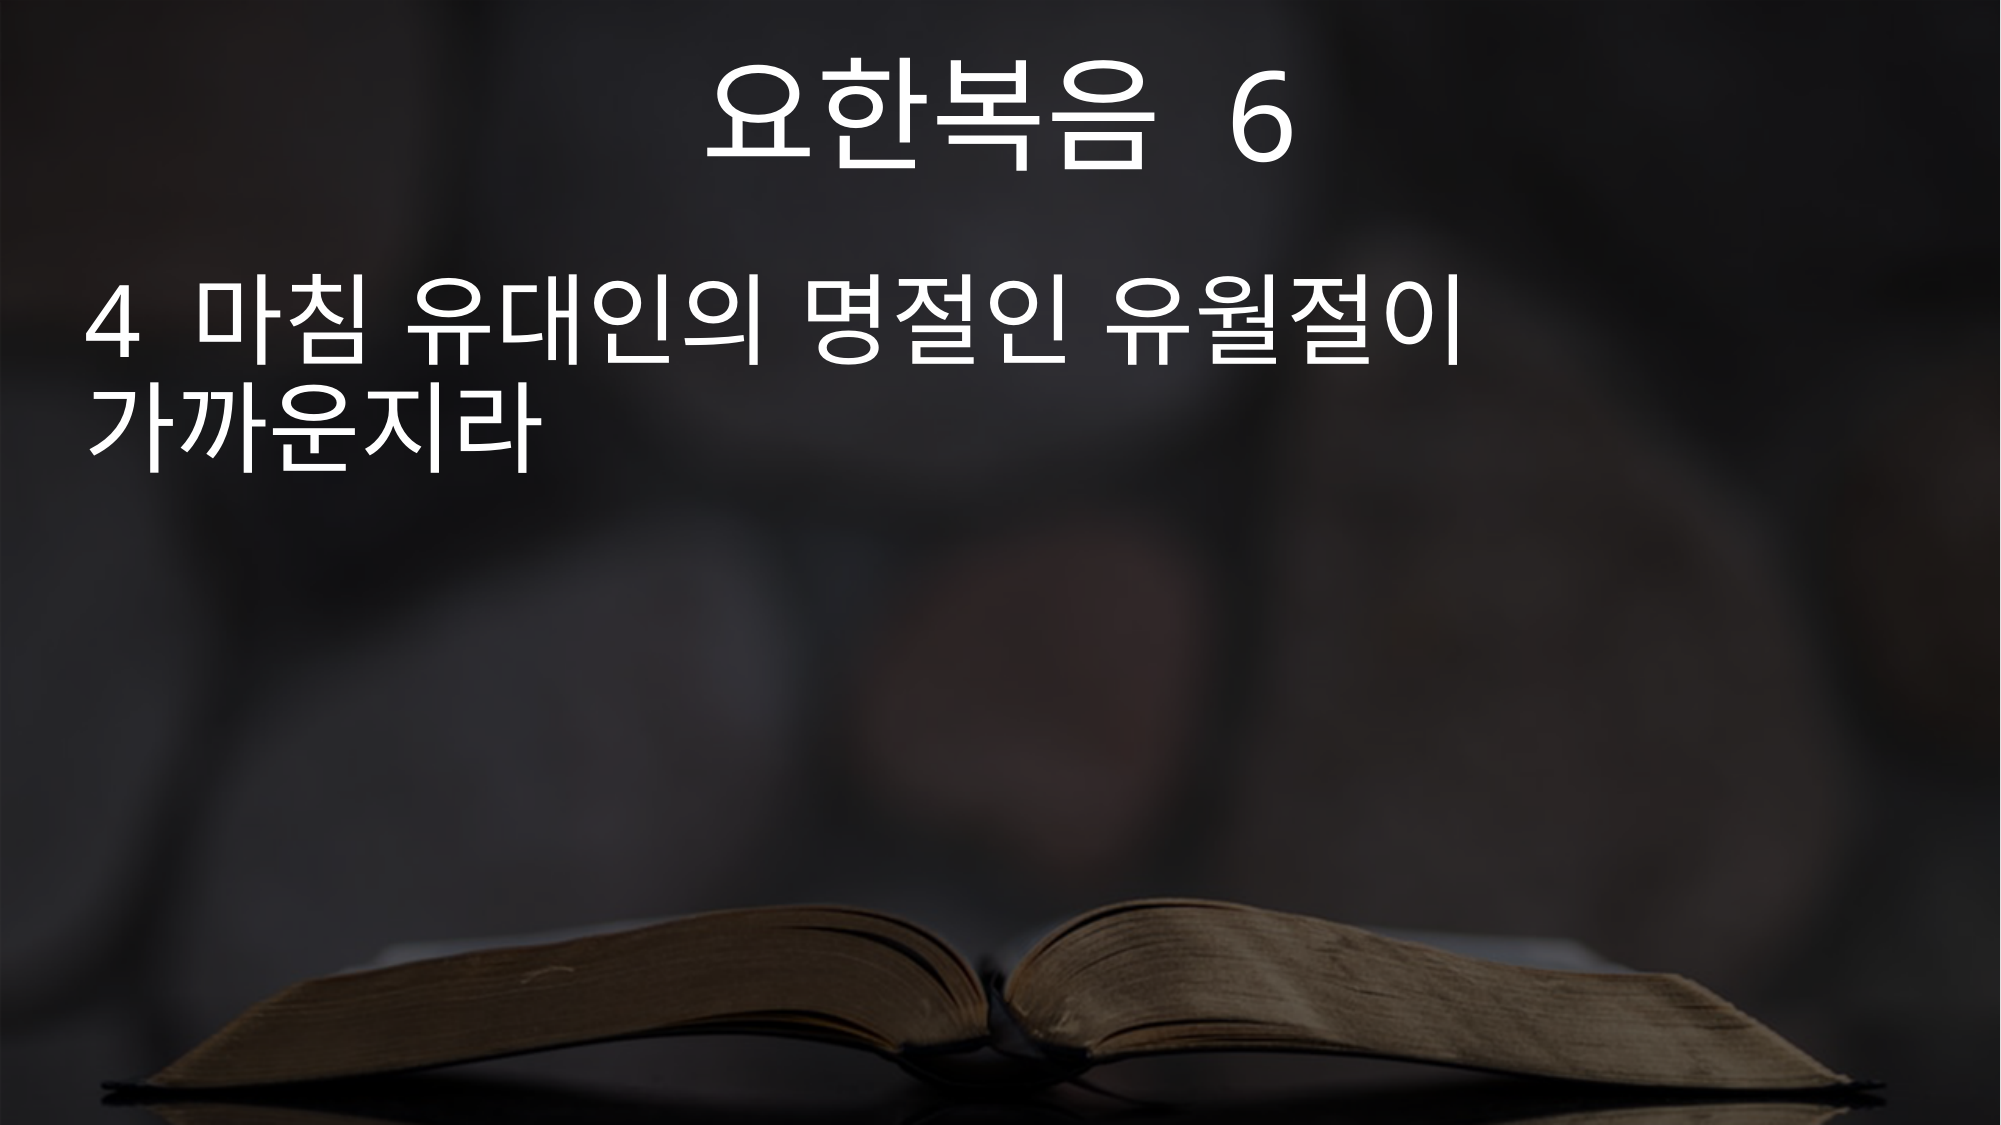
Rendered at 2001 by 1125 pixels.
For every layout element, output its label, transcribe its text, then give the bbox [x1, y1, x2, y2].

list 4 마침 유대인의 명절인 유월절이 가까운지라 [69, 263, 1953, 423]
picture [0, 0, 2001, 1125]
footer 요한복음 6 [0, 32, 2000, 192]
